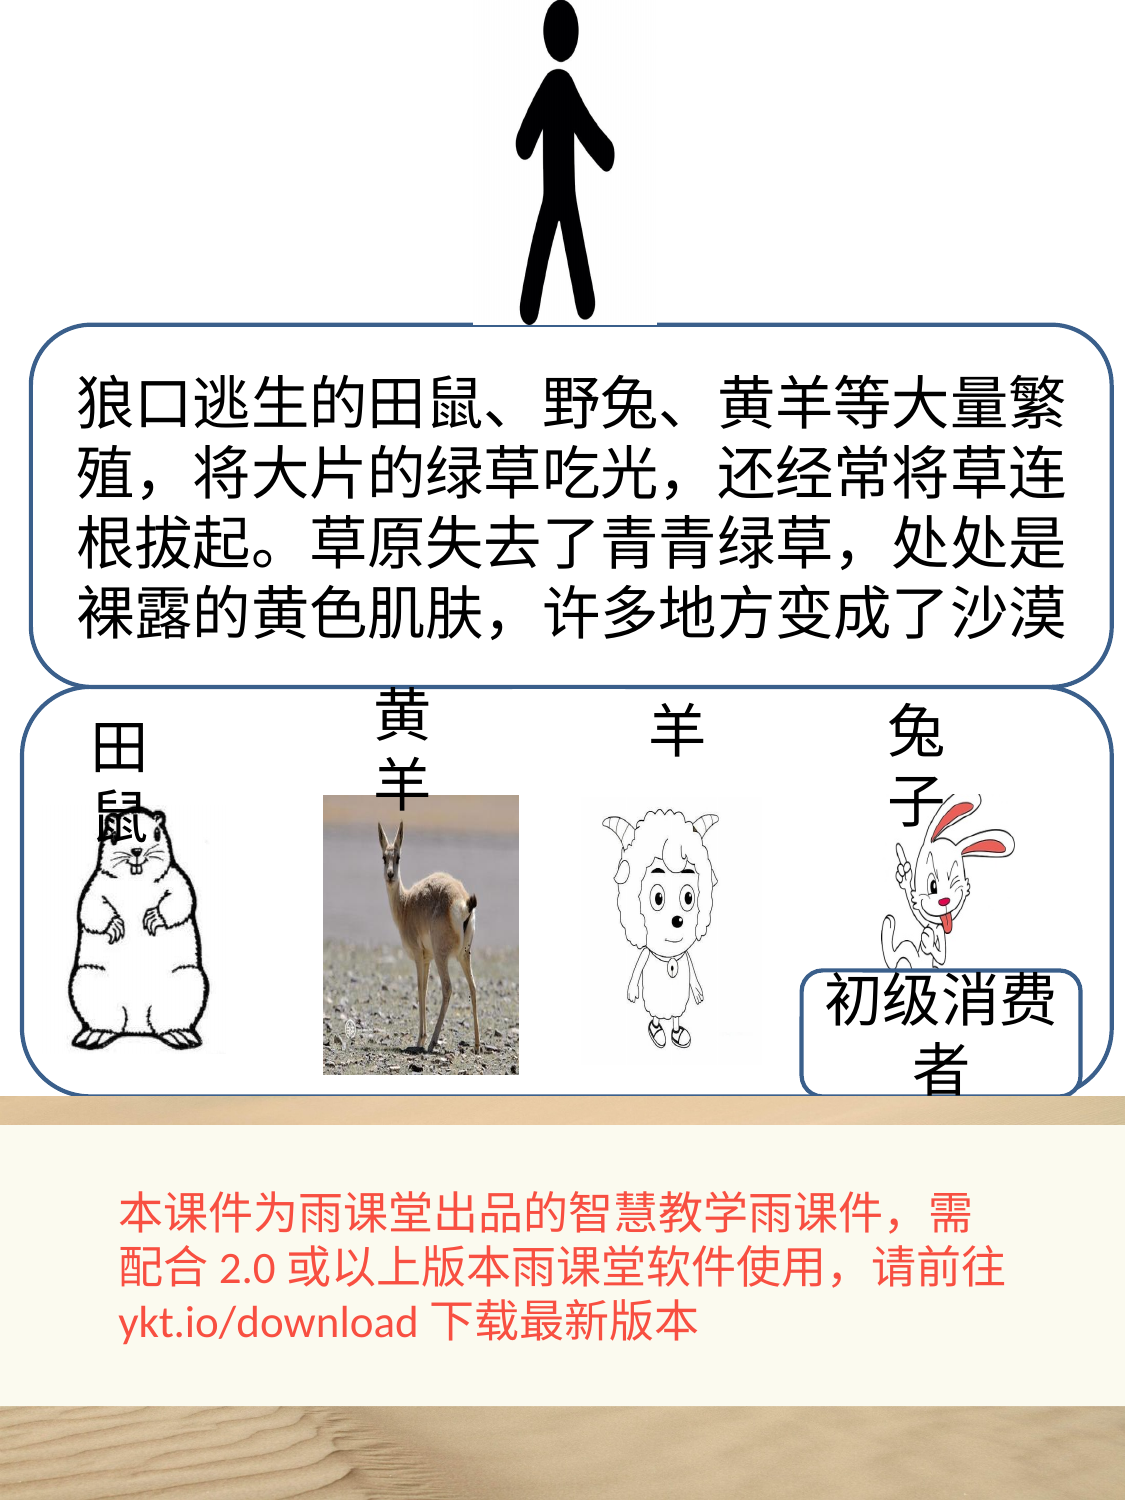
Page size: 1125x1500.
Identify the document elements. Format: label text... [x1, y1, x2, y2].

text_box 兔子 [872, 686, 1015, 842]
text_box 初级消费者 [799, 968, 1083, 1093]
picture [323, 795, 519, 1075]
picture [39, 804, 226, 1054]
picture [581, 796, 764, 1066]
text_box 狼口逃生的田鼠、野兔、黄羊等大量繁殖，将大片的绿草吃光，还经常将草连根拔起。草原失去了青青绿草，处处是裸露的黄色肌肤，许多地方变成了沙漠 [28, 322, 1114, 690]
text_box 田鼠 [75, 702, 191, 803]
text_box [1015, 688, 1114, 1089]
text_box 黄羊 [358, 671, 492, 794]
picture [881, 794, 1015, 1015]
text_box 羊 [633, 686, 705, 772]
picture [473, 0, 657, 325]
picture [0, 1096, 1125, 1500]
text_box [19, 687, 876, 1093]
